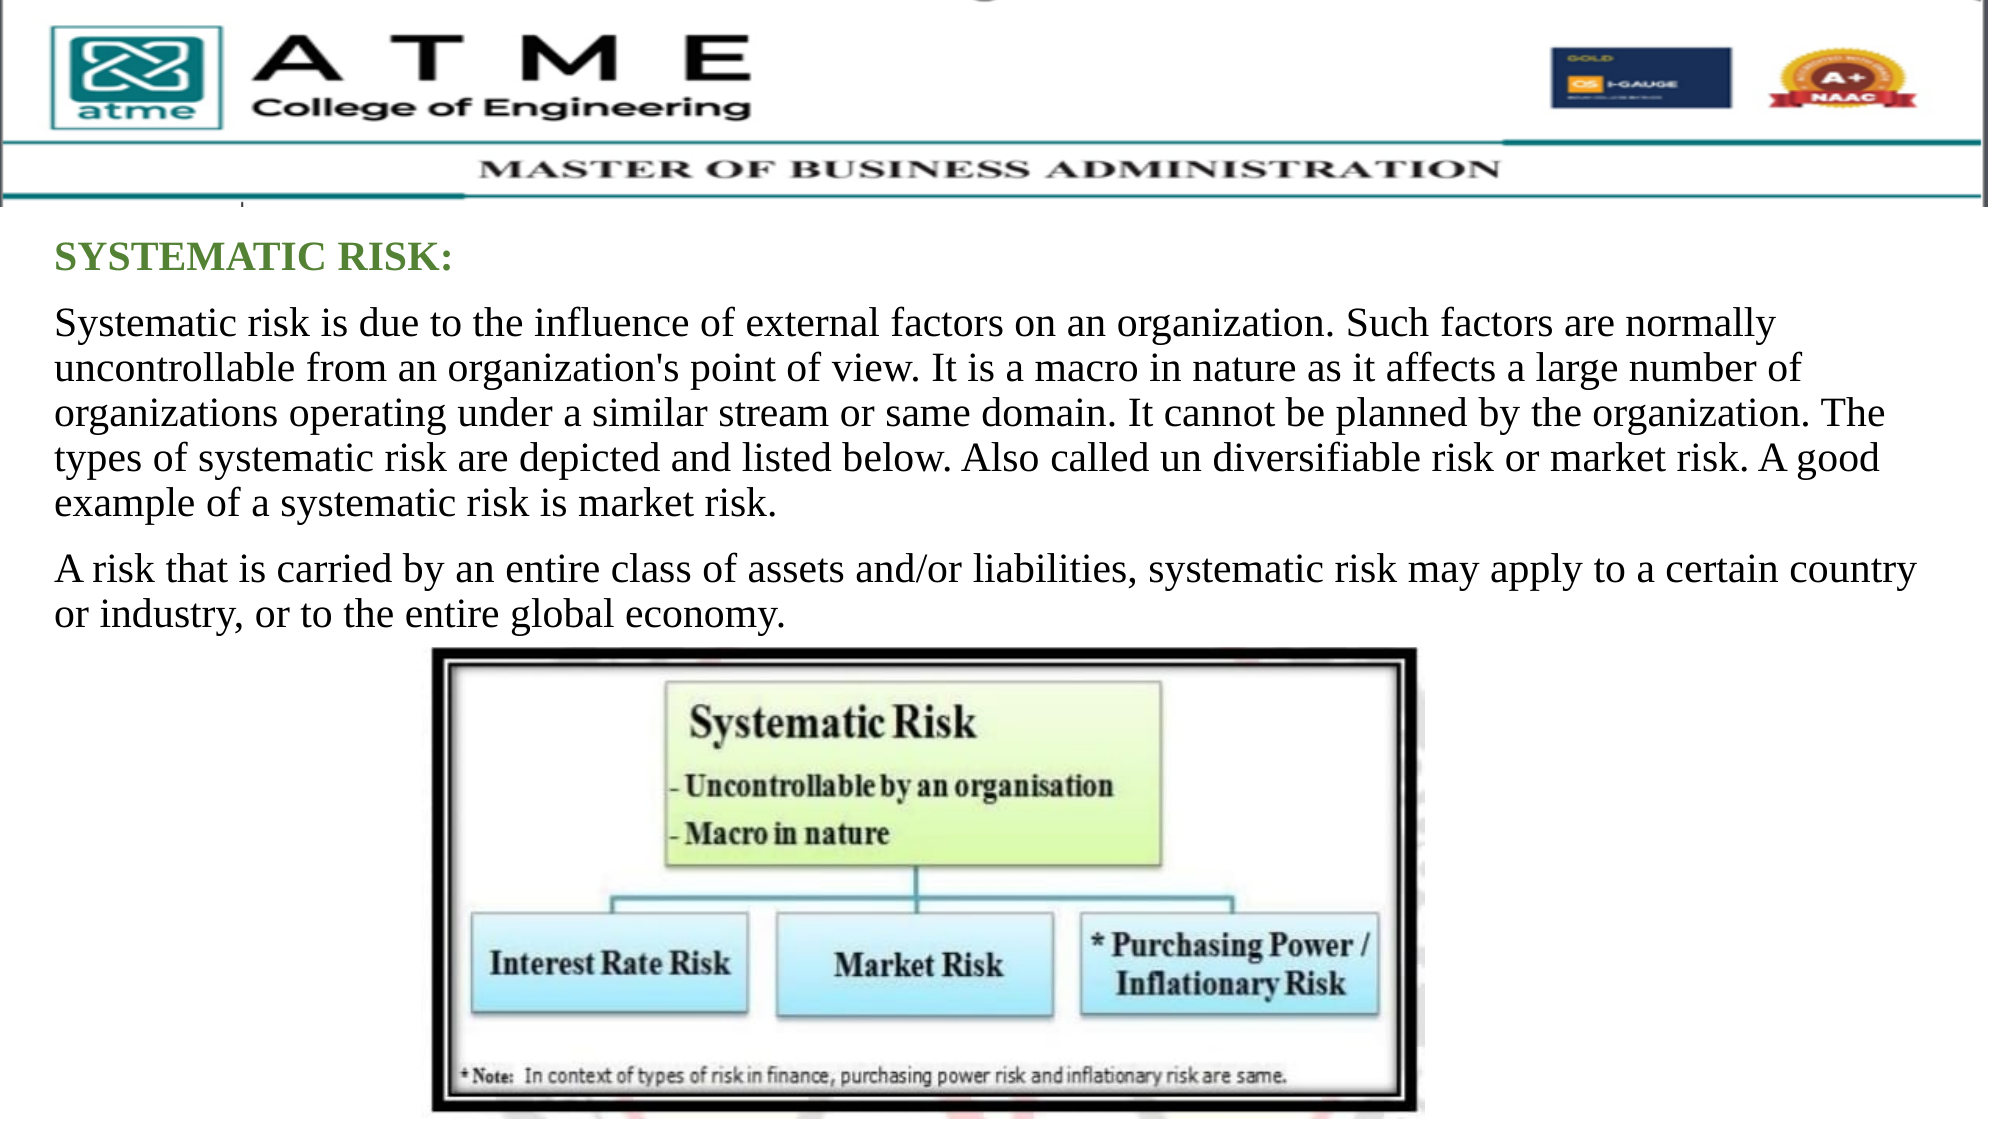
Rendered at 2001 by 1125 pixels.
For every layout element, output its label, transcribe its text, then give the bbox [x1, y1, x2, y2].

list SYSTEMATIC RISK: Systematic risk is due to the influence of external factors on an organization. Such factors are normally uncontrollable from an organization's point of view. It is a macro in nature as it affects a large number of organizations operating under a similar stream or same domain. It cannot be planned by the organization. The types of systematic risk are depicted and listed below. Also called un diversifiable risk or market risk. A good example of a systematic risk is market risk. A risk that is carried by an entire class of assets and/or liabilities, systematic risk may apply to a certain country or industry, or to the entire global economy. [39, 226, 1956, 1014]
picture [0, 0, 1988, 207]
picture [421, 647, 1425, 1119]
